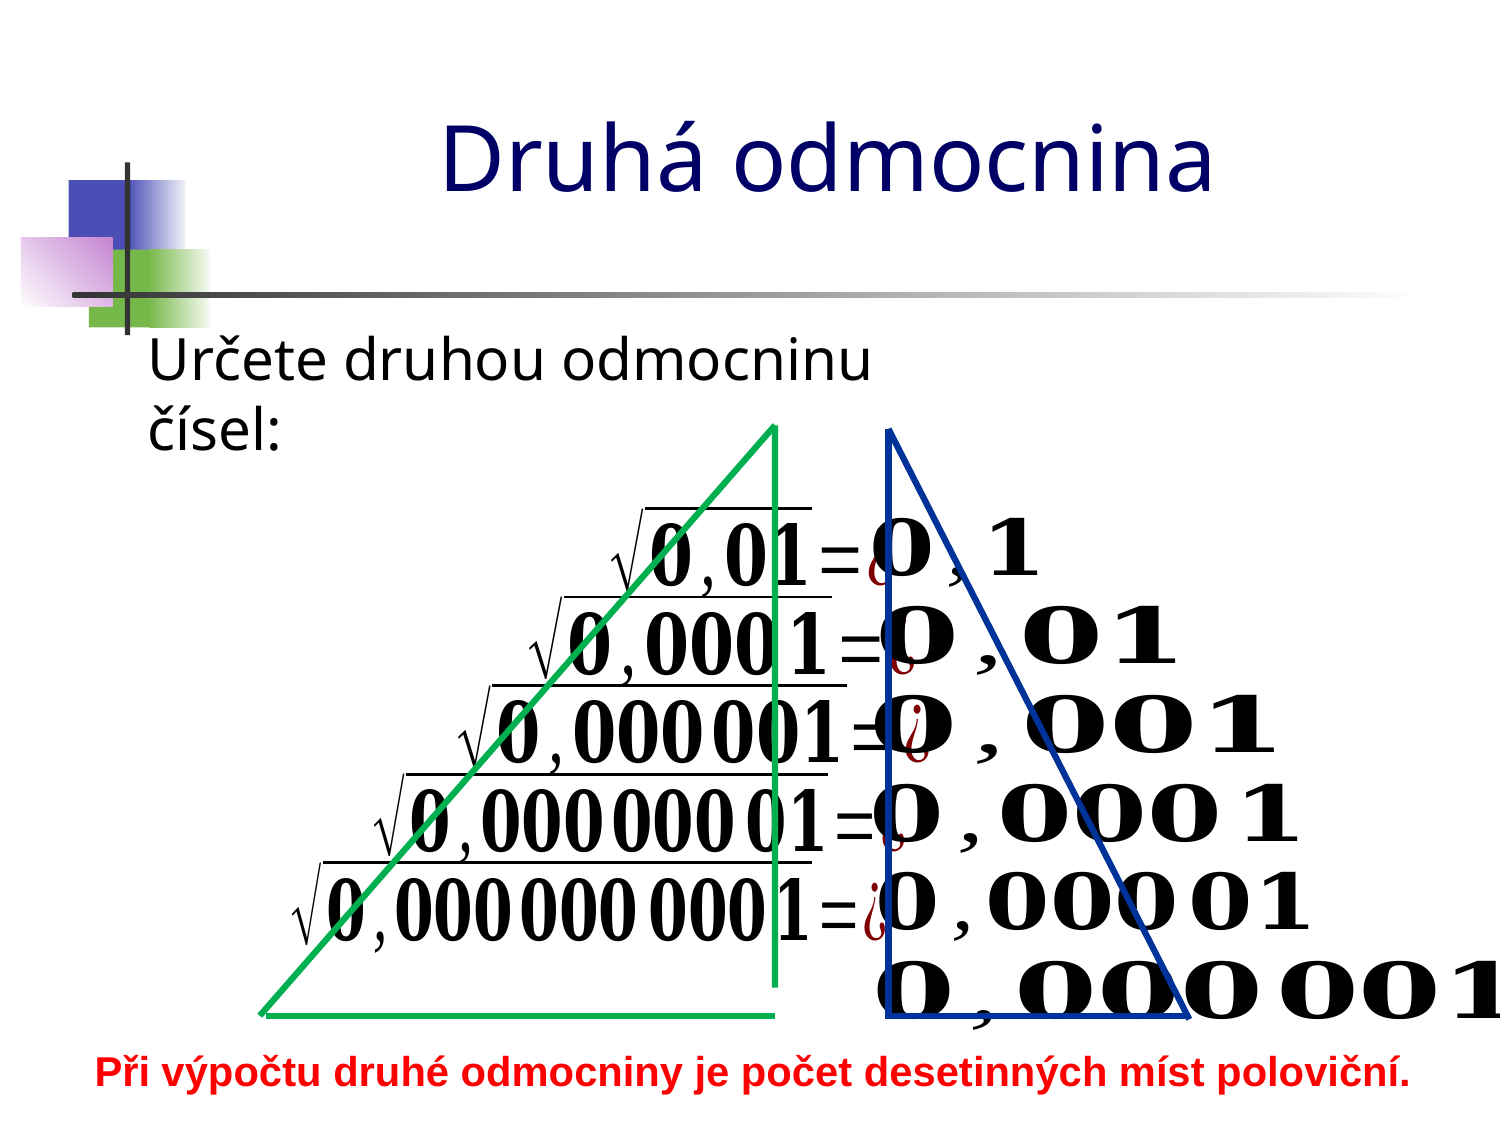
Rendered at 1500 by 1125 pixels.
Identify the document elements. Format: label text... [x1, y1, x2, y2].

text_box Určete druhou odmocninu čísel: [118, 314, 1028, 398]
title Druhá odmocnina [188, 34, 1468, 276]
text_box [259, 424, 776, 1016]
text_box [888, 428, 1190, 1020]
text_box Při výpočtu druhé odmocniny je počet desetinných míst poloviční. [2, 1037, 1500, 1102]
